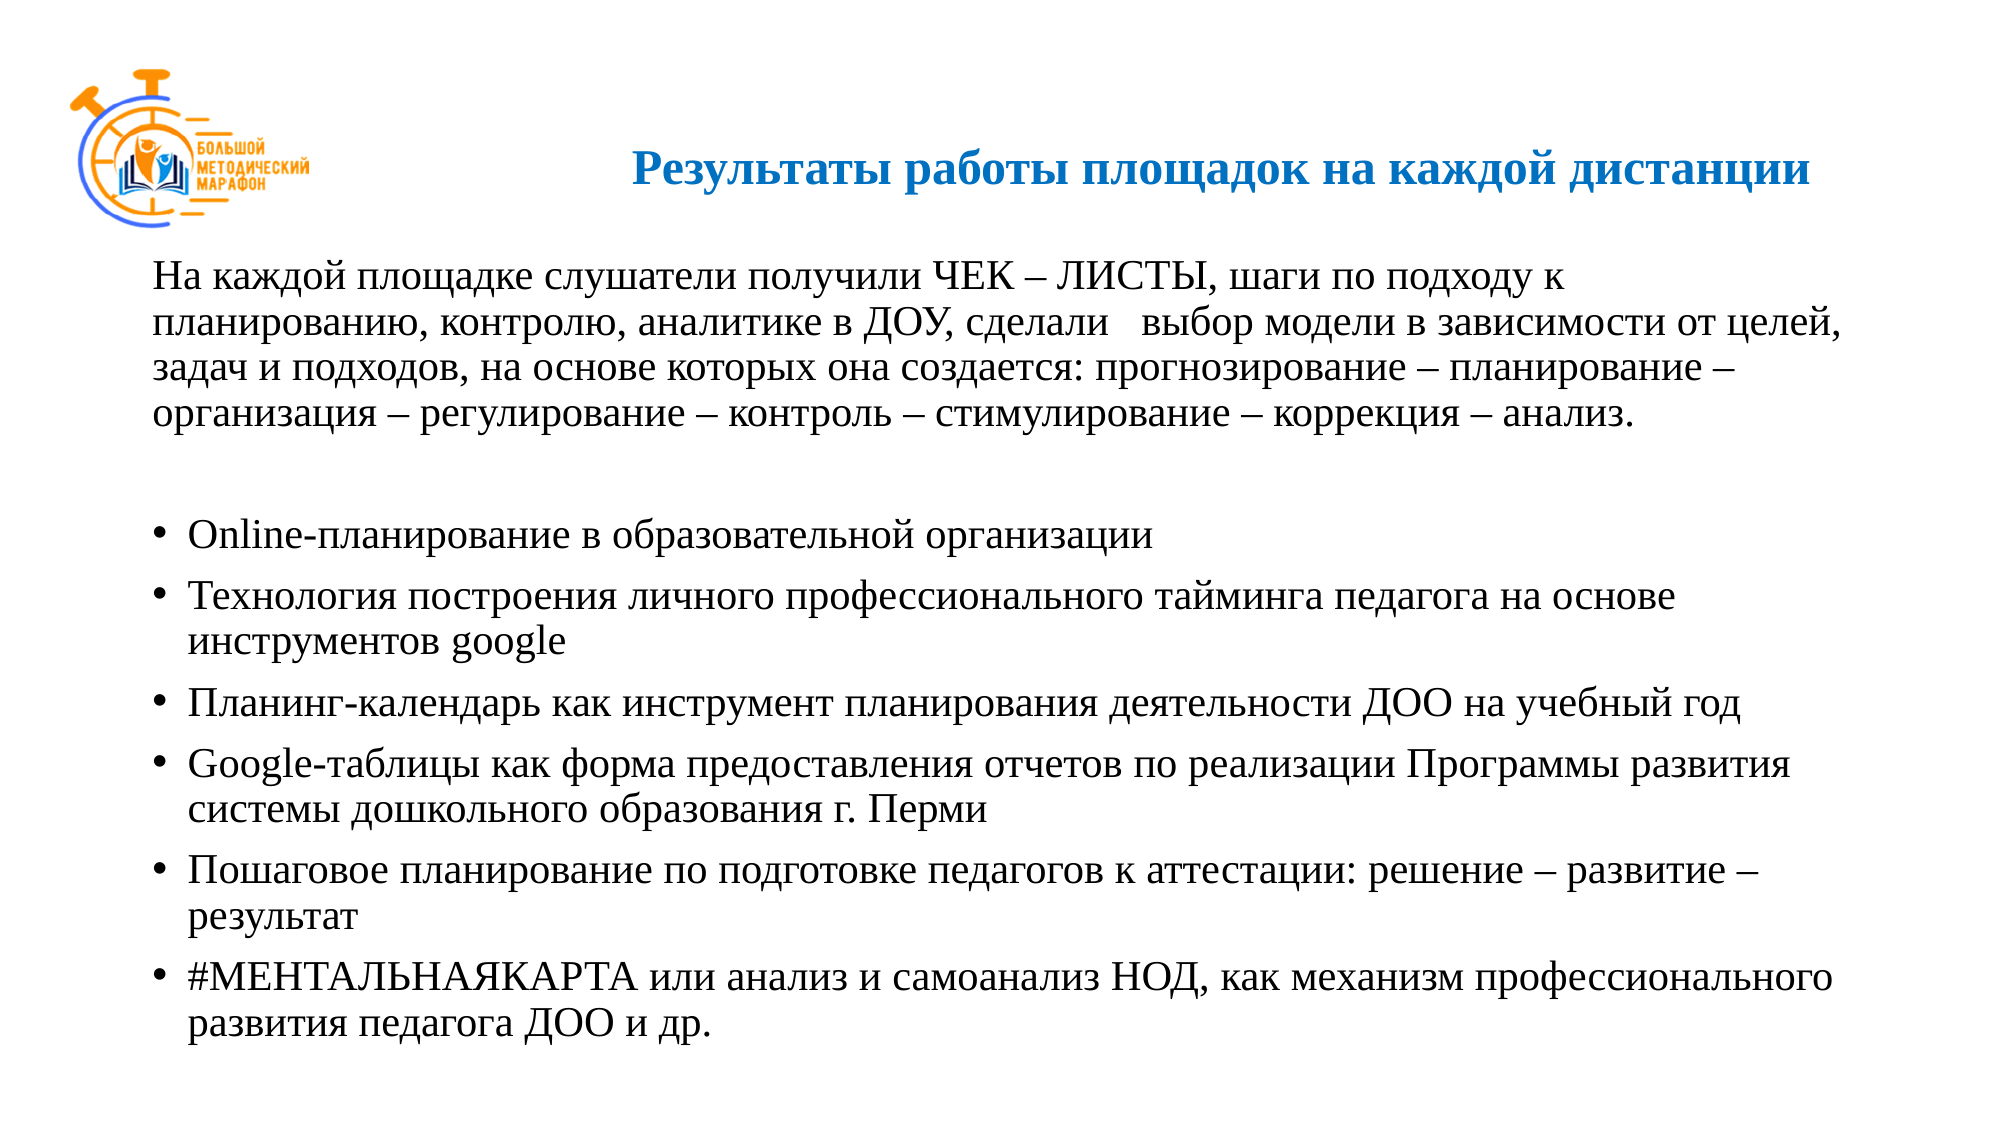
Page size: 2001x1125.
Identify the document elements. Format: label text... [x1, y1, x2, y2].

title Результаты работы площадок на каждой дистанции [616, 59, 1863, 245]
picture [61, 56, 309, 278]
list На каждой площадке слушатели получили ЧЕК – ЛИСТЫ, шаги по подходу к планированию, контролю, аналитике в ДОУ, сделали выбор модели в зависимости от целей, задач и подходов, на основе которых она создается: прогнозирование – планирование – организация – регулирование – контроль – стимулирование – коррекция – анализ. Online-планирование в образовательной организации Технология построения личного профессионального тайминга педагога на основе инструментов google Планинг-календарь как инструмент планирования деятельности ДОО на учебный год Google-таблицы как форма предоставления отчетов по реализации Программы развития системы дошкольного образования г. Перми Пошаговое планирование по подготовке педагогов к аттестации: решение – развитие – результат #МЕНТАЛЬНАЯКАРТА или анализ и самоанализ НОД, как механизм профессионального развития педагога ДОО и др. [137, 245, 1863, 1091]
